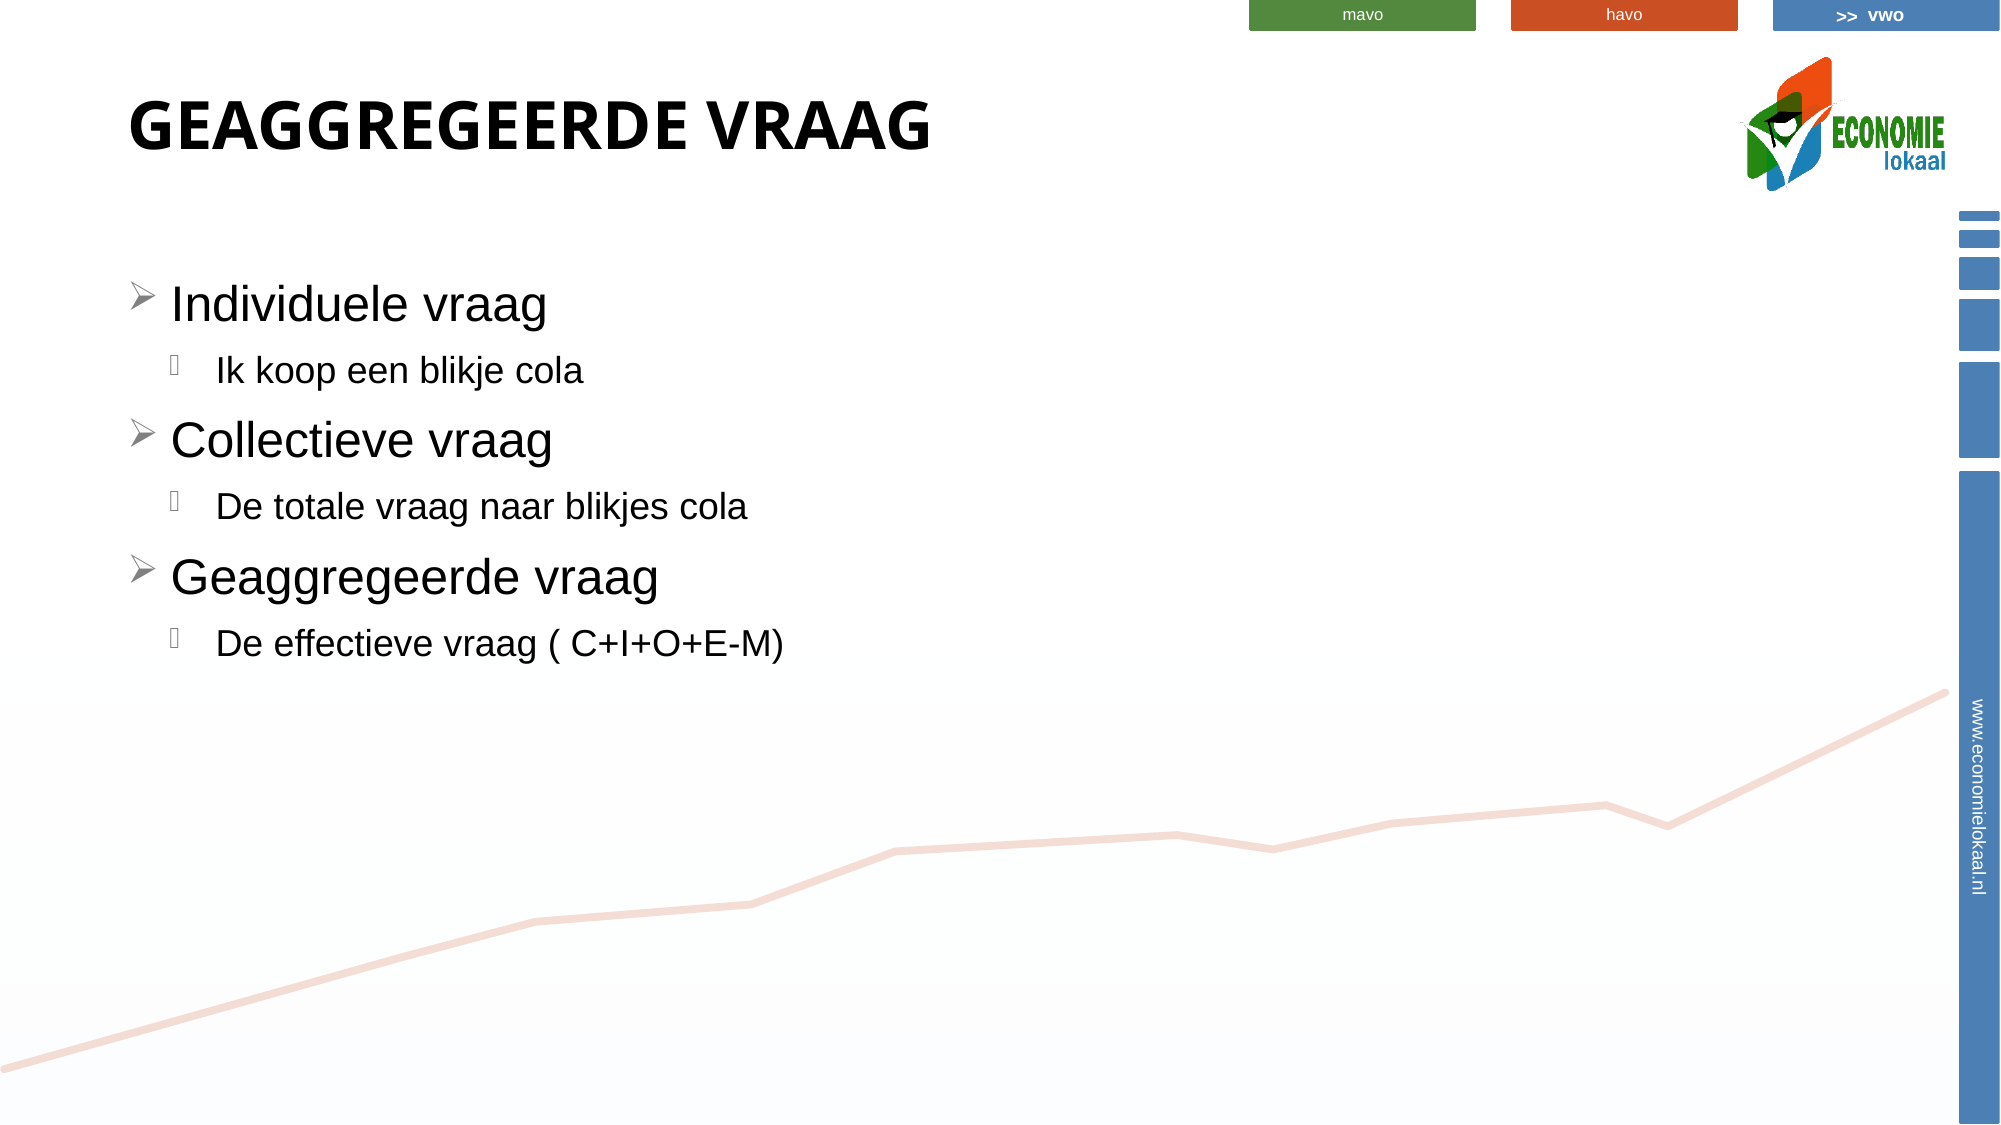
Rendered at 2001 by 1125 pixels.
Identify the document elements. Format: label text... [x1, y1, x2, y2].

list Individuele vraag Ik koop een blikje cola Collectieve vraag De totale vraag naar blikjes cola Geaggregeerde vraag De effectieve vraag ( C+I+O+E-M) [112, 263, 1829, 1035]
picture [1739, 57, 1946, 191]
title Geaggregeerde vraag [112, 74, 1618, 208]
